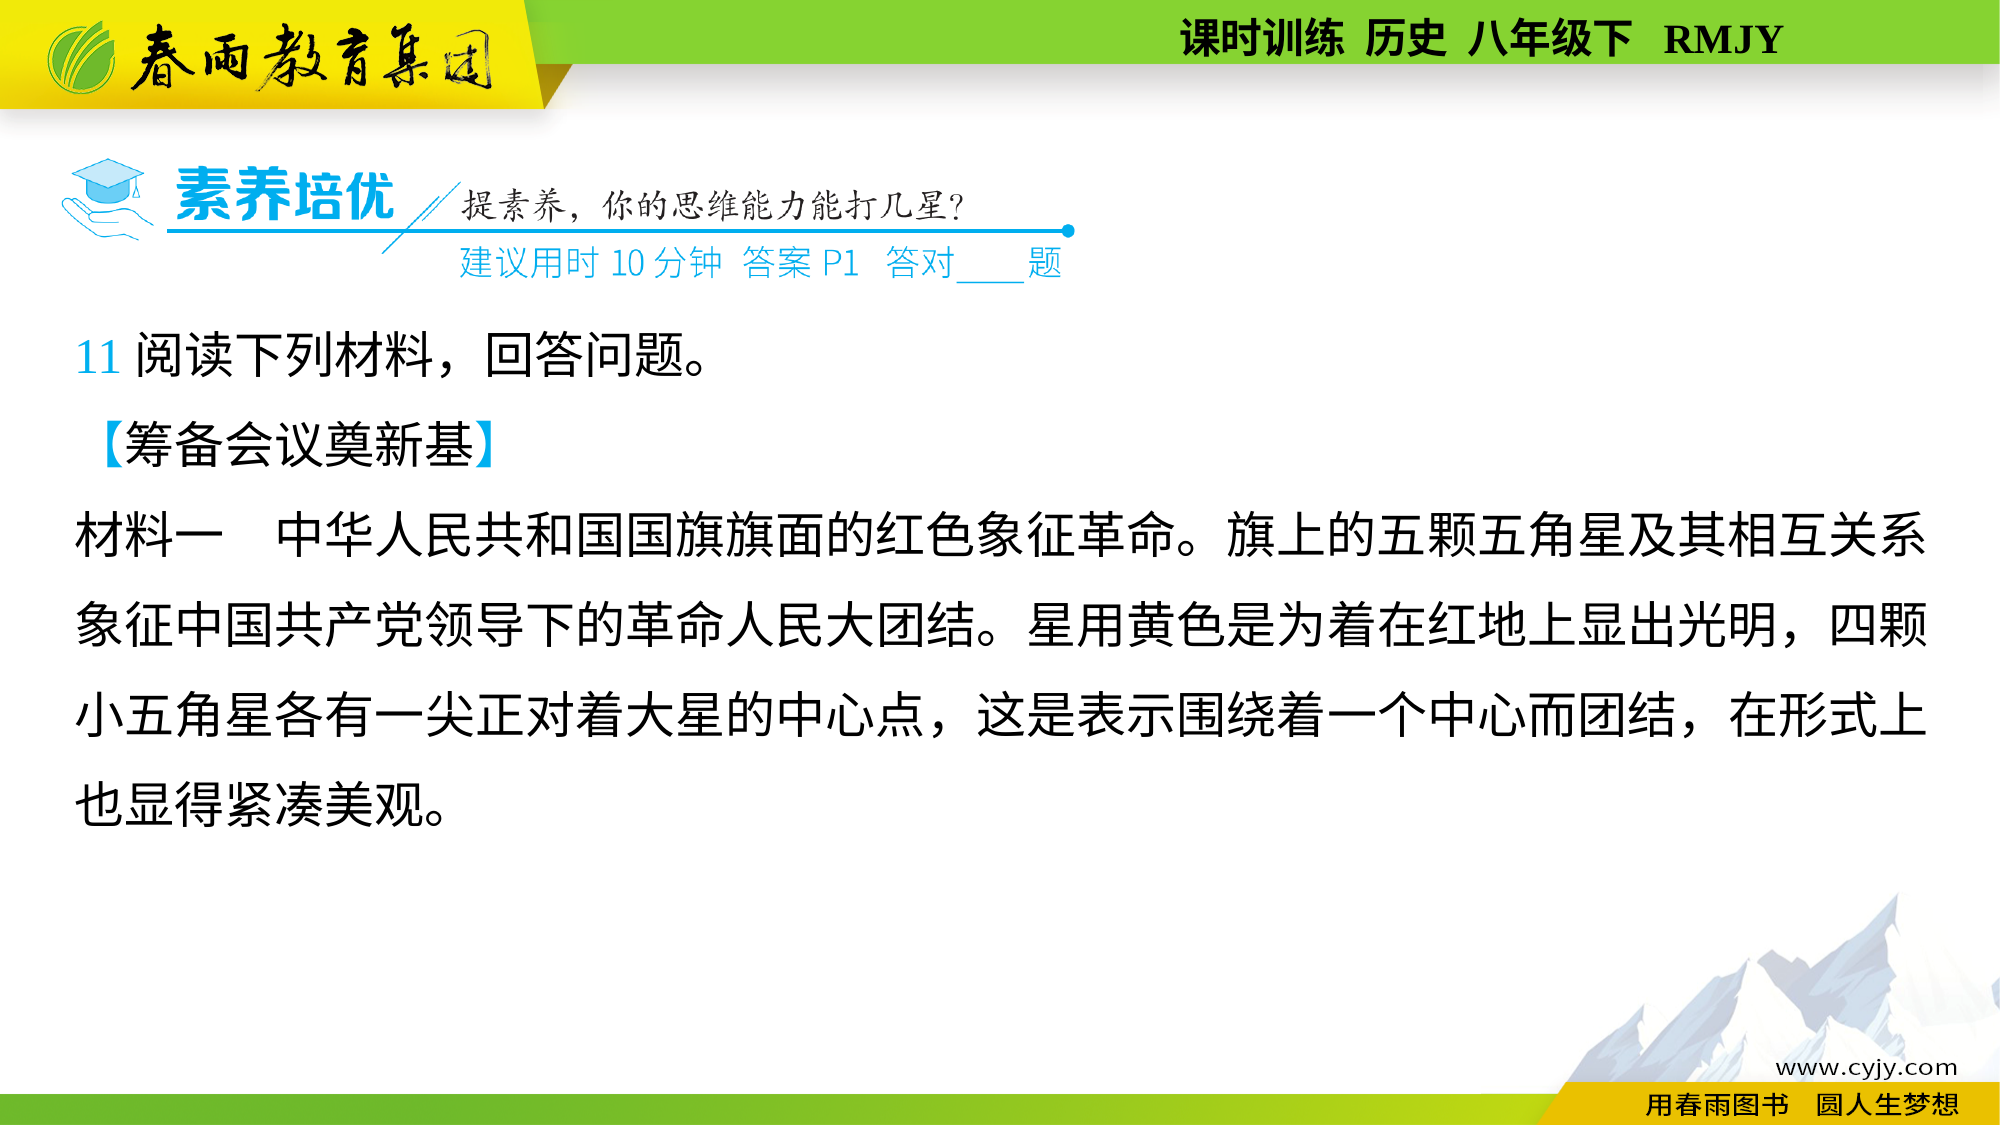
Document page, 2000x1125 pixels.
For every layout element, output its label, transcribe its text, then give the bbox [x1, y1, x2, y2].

picture [0, 0, 2000, 1125]
list 11阅读下列材料，回答问题。 【筹备会议奠新基】 材料一 中华人民共和国国旗旗面的红色象征革命。旗上的五颗五角星及其相互关系象征中国共产党领导下的革命人民大团结。星用黄色是为着在红地上显出光明，四颗小五角星各有一尖正对着大星的中心点，这是表示围绕着一个中心而团结，在形式上也显得紧凑美观。 [59, 285, 1944, 846]
